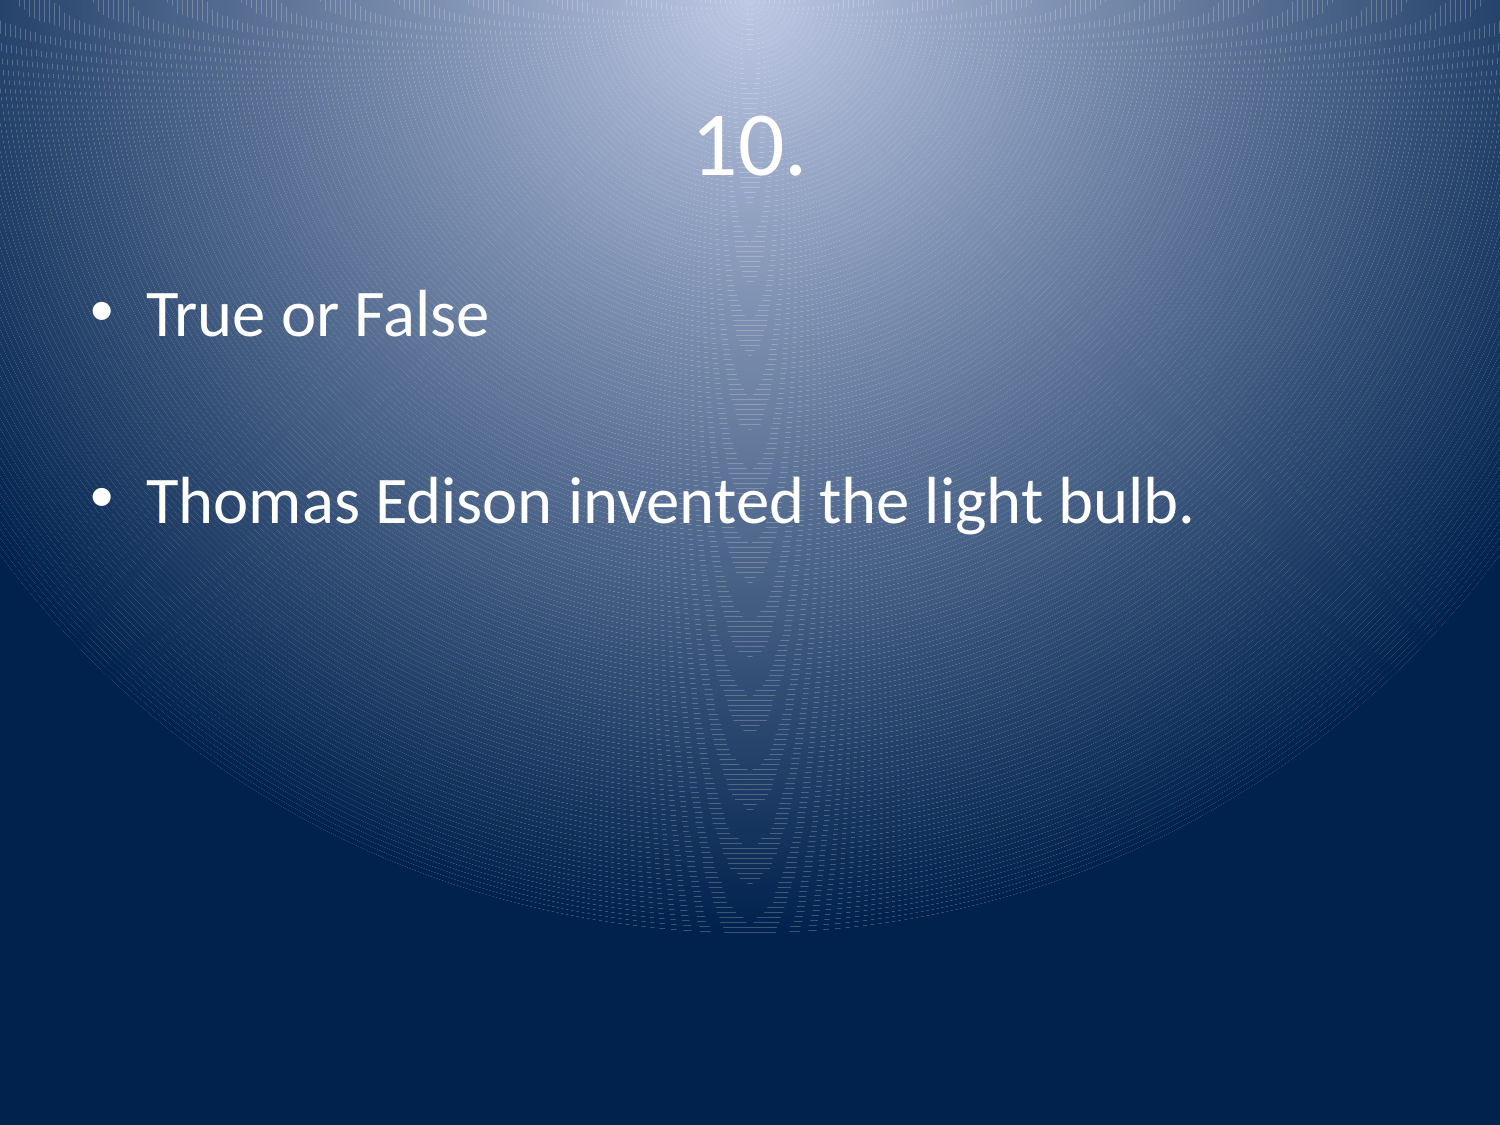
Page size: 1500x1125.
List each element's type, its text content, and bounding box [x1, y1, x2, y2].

list True or False Thomas Edison invented the light bulb. [75, 262, 1425, 1005]
title 10. [75, 45, 1425, 233]
